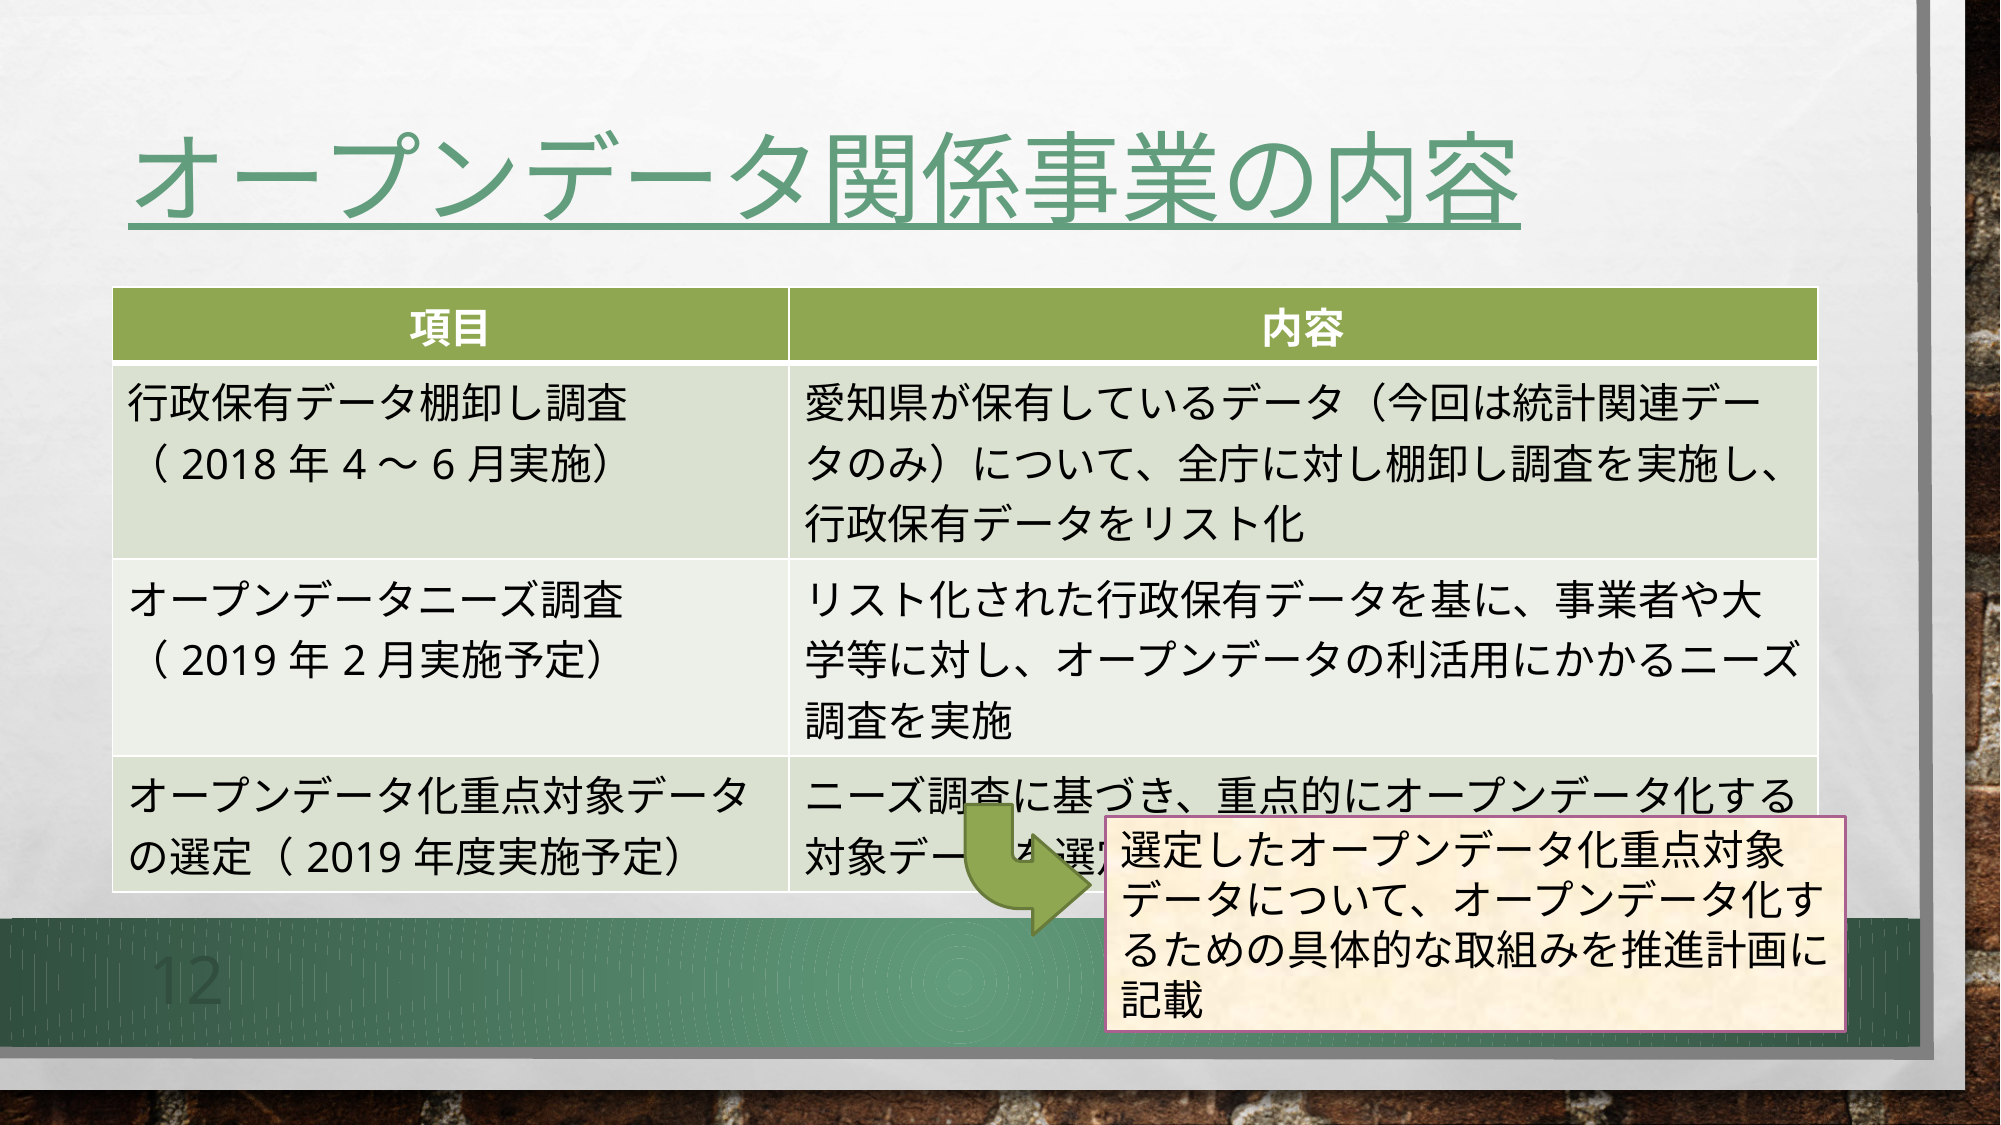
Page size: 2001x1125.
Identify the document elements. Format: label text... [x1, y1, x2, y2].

table_cell 愛知県が保有しているデータ（今回は統計関連データのみ）について、全庁に対し棚卸し調査を実施し、行政保有データをリスト化 [790, 366, 1817, 558]
table_cell オープンデータ化重点対象データの選定（2019年度実施予定） [113, 757, 788, 891]
table_cell 行政保有データ棚卸し調査 （2018年4～6月実施） [113, 366, 788, 558]
table_header 項目 [113, 288, 788, 360]
table_cell オープンデータニーズ調査 （2019年2月実施予定） [113, 560, 788, 755]
table_header 内容 [790, 288, 1817, 360]
text_box [963, 802, 1092, 937]
table_cell リスト化された行政保有データを基に、事業者や大学等に対し、オープンデータの利活用にかかるニーズ調査を実施 [790, 560, 1817, 755]
picture [0, 0, 2000, 1125]
title オープンデータ関係事業の内容 [112, 88, 1818, 278]
slide_number 12 [112, 942, 262, 1025]
table_cell ニーズ調査に基づき、重点的にオープンデータ化する対象データを選定 [790, 757, 1817, 891]
text_box 選定したオープンデータ化重点対象データについて、オープンデータ化するための具体的な取組みを推進計画に記載 [1104, 815, 1847, 1033]
